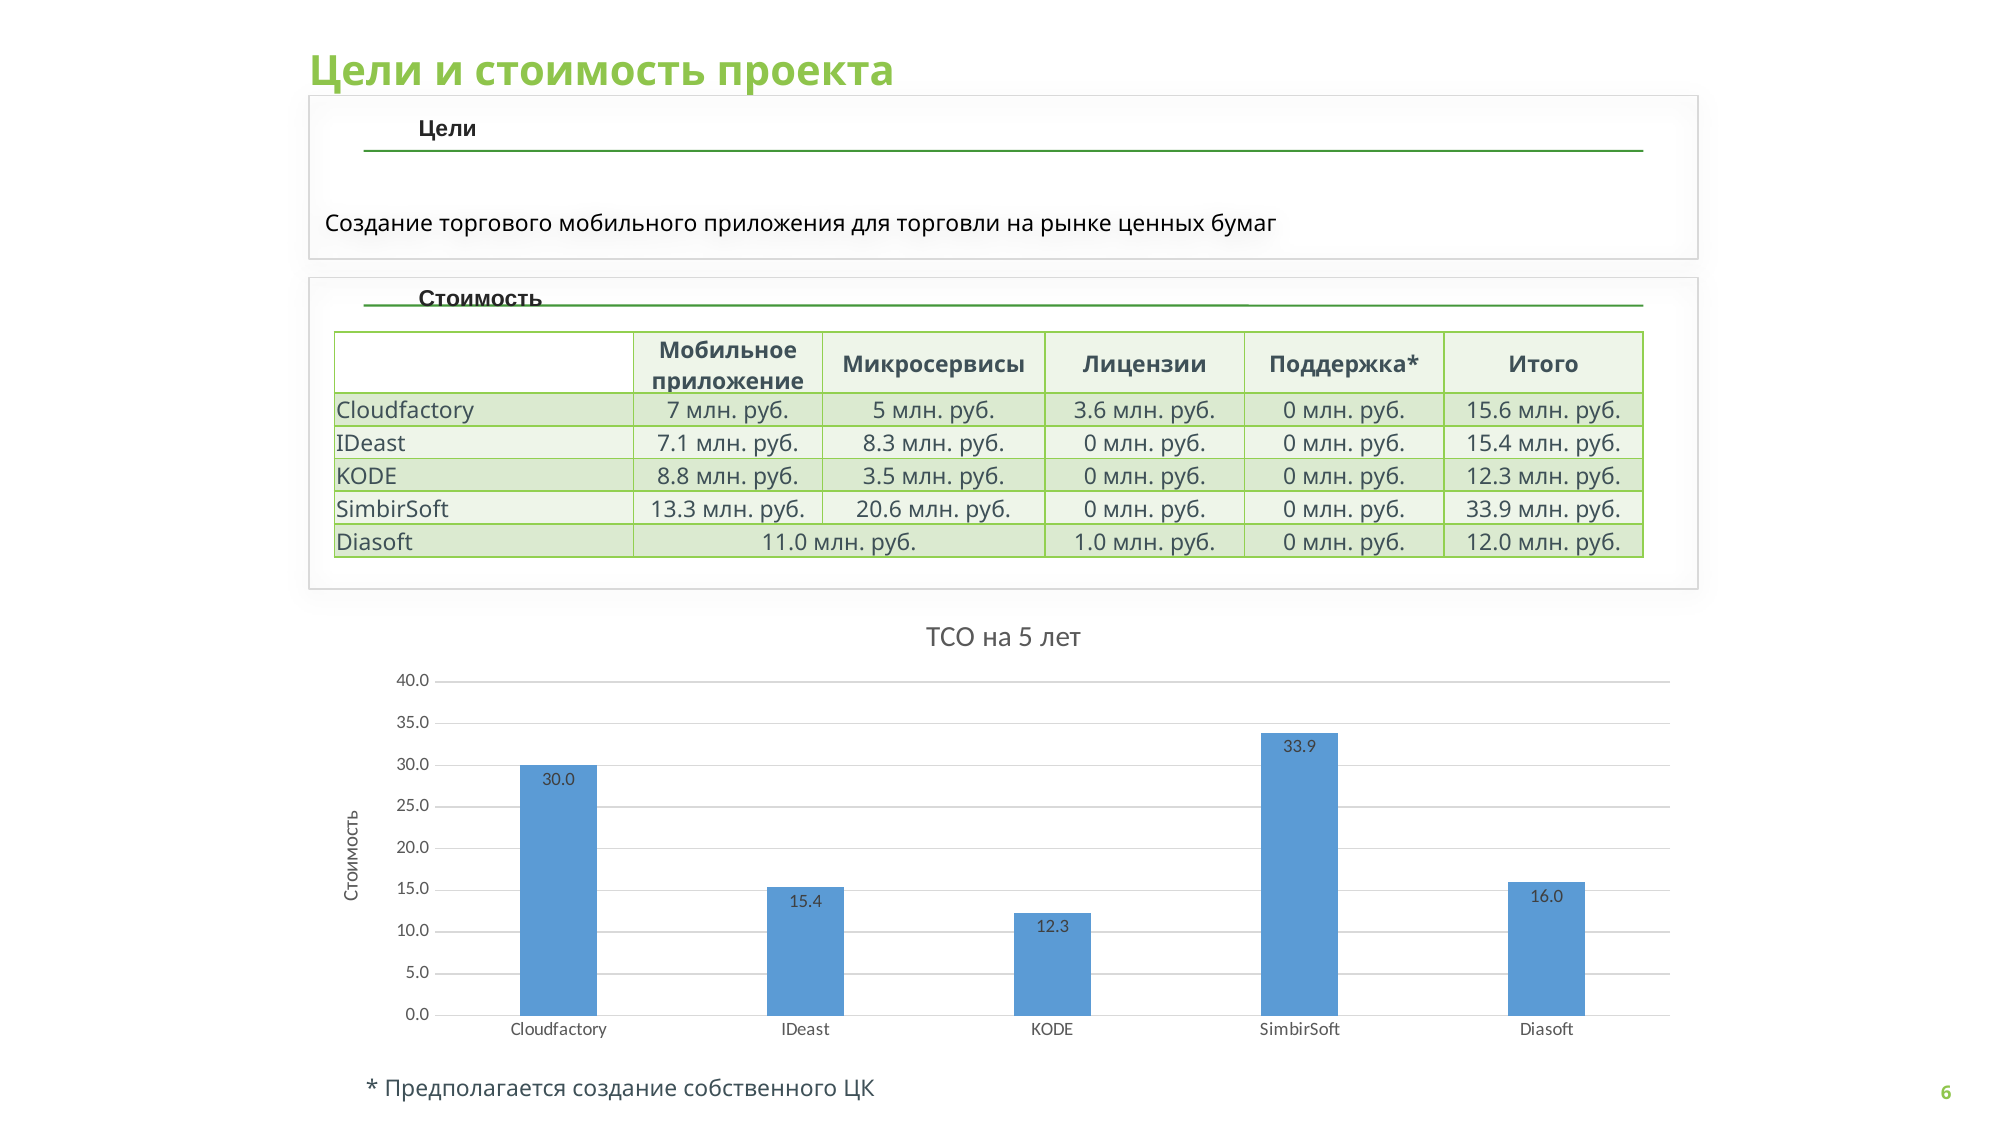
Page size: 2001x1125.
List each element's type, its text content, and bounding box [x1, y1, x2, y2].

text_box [308, 95, 1699, 260]
chart [308, 599, 1699, 1050]
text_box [308, 276, 1699, 590]
title Цели и стоимость проекта [309, 43, 1691, 93]
text_box * Предполагается создание собственного ЦК [351, 1065, 891, 1109]
